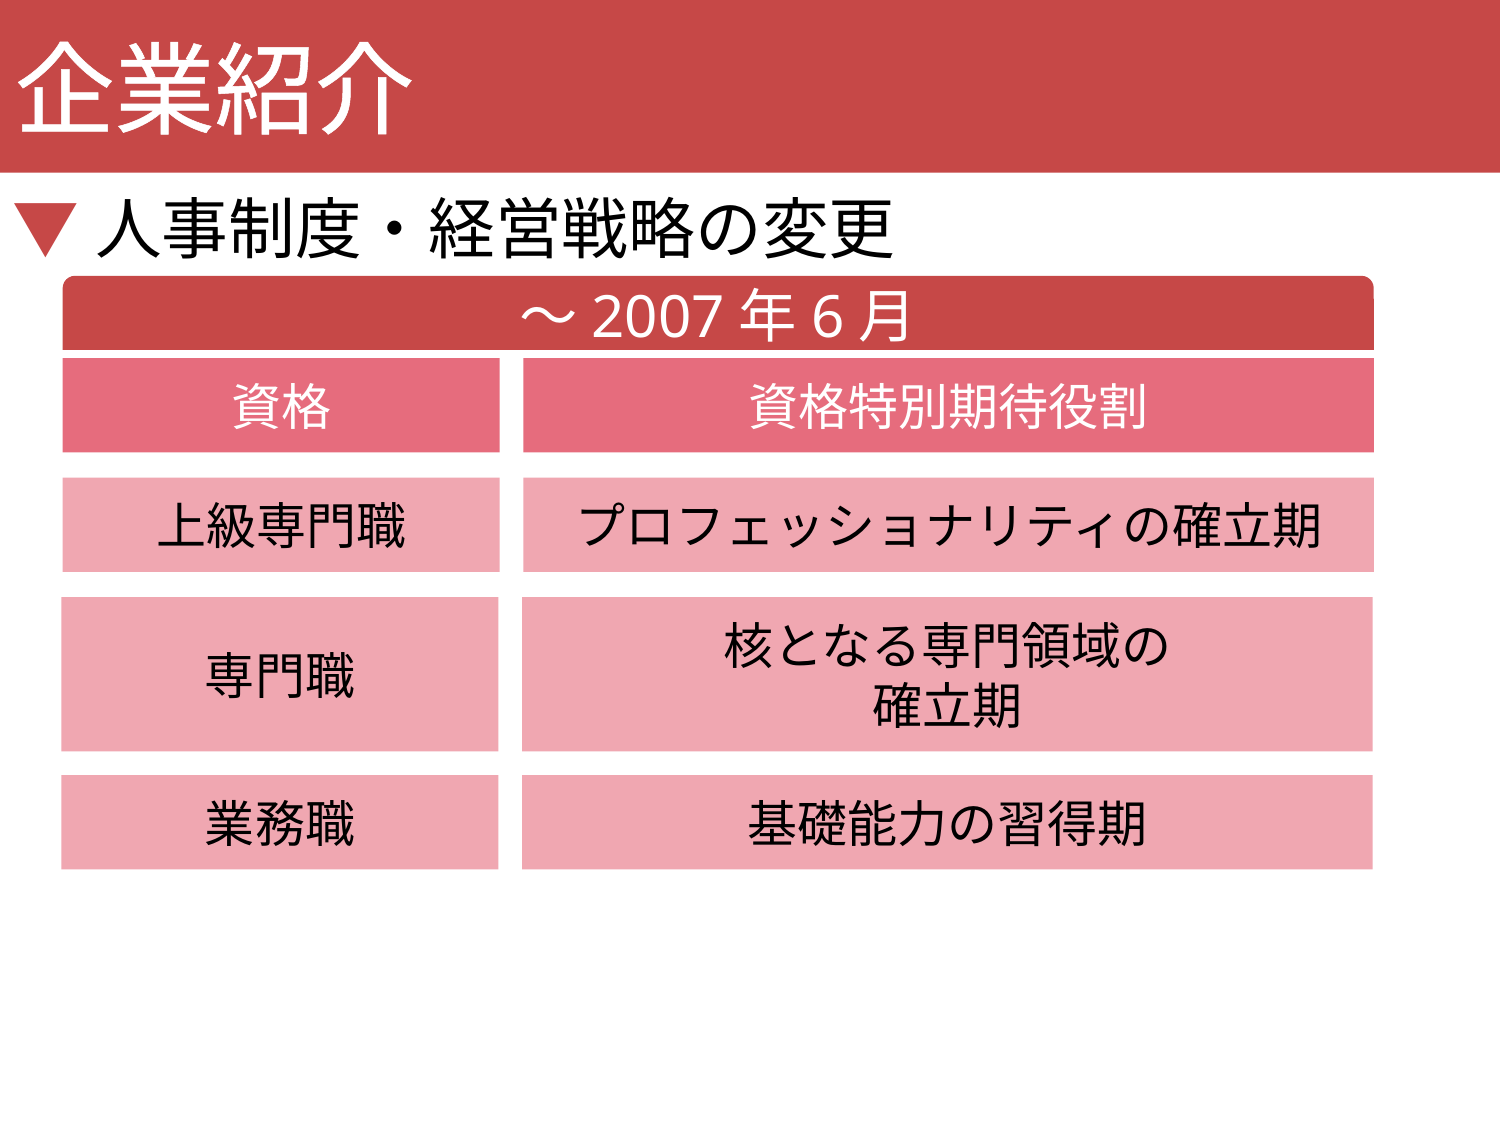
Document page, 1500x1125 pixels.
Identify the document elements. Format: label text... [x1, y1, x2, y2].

text_box ▼人事制度・経営戦略の変更 [0, 179, 1435, 275]
text_box 企業紹介 [0, 0, 1500, 175]
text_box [61, 275, 1375, 870]
